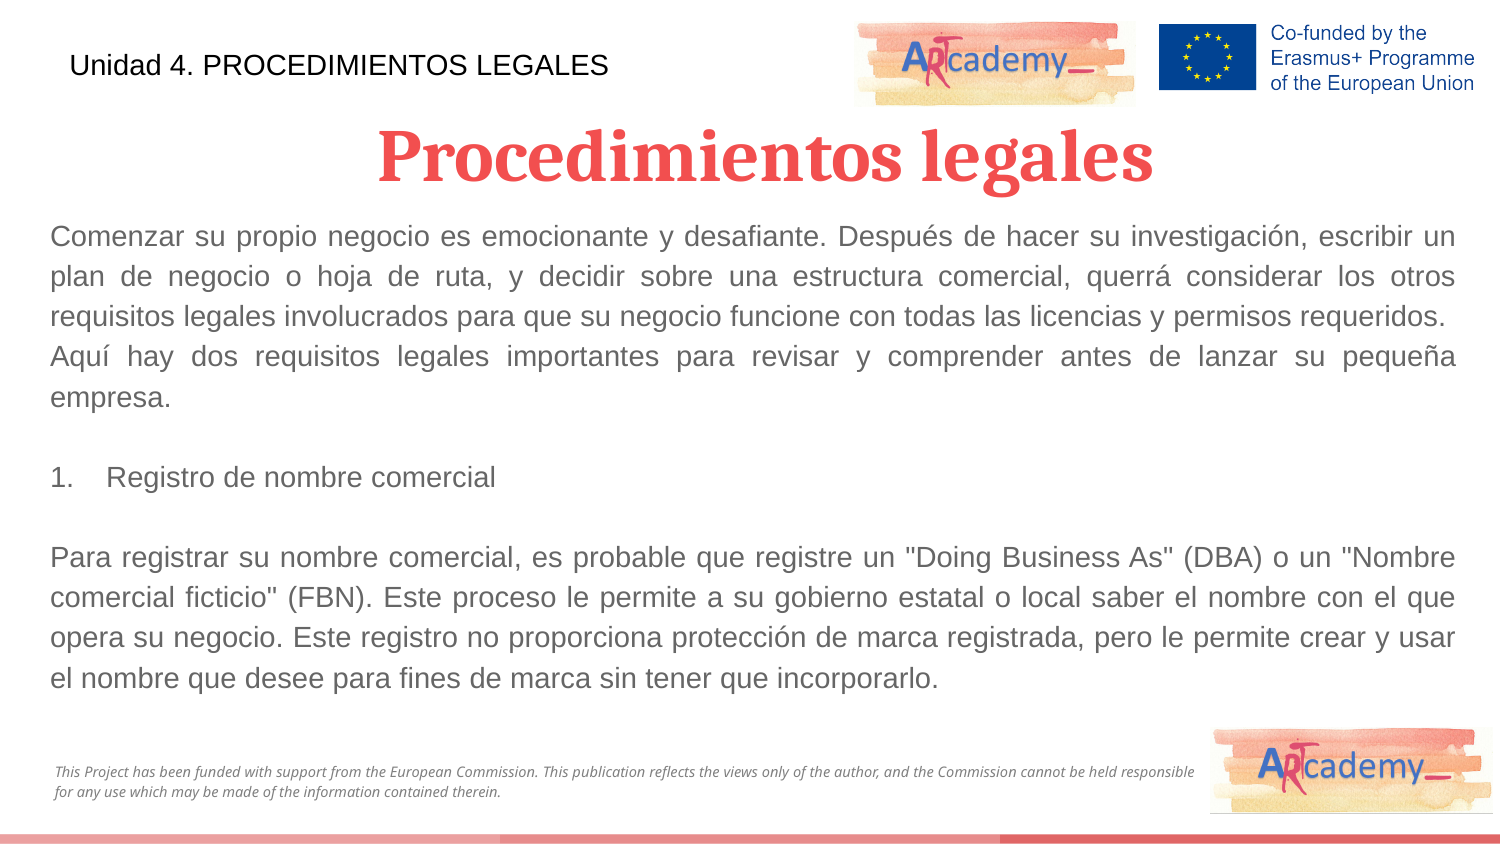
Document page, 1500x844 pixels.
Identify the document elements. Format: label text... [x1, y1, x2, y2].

picture [854, 2, 1137, 138]
text_box This Project has been funded with support from the European Commission. This publication reflects the views only of the author, and the Commission cannot be held responsible for any use which may be made of the information contained therein. [39, 754, 1205, 799]
picture [1158, 24, 1474, 94]
list Comenzar su propio negocio es emocionante y desafiante. Después de hacer su investigación, escribir un plan de negocio o hoja de ruta, y decidir sobre una estructura comercial, querrá considerar los otros requisitos legales involucrados para que su negocio funcione con todas las licencias y permisos requeridos. Aquí hay dos requisitos legales importantes para revisar y comprender antes de lanzar su pequeña empresa. Registro de nombre comercial Para registrar su nombre comercial, es probable que registre un "Doing Business As" (DBA) o un "Nombre comercial ficticio" (FBN). Este proceso le permite a su gobierno estatal o local saber el nombre con el que opera su negocio. Este registro no proporciona protección de marca registrada, pero le permite crear y usar el nombre que desee para fines de marca sin tener que incorporarlo. [16, 197, 1474, 707]
text_box Unidad 4. PROCEDIMIENTOS LEGALES [54, 39, 716, 89]
title Procedimientos legales [180, 4, 1352, 197]
picture [1210, 709, 1493, 844]
